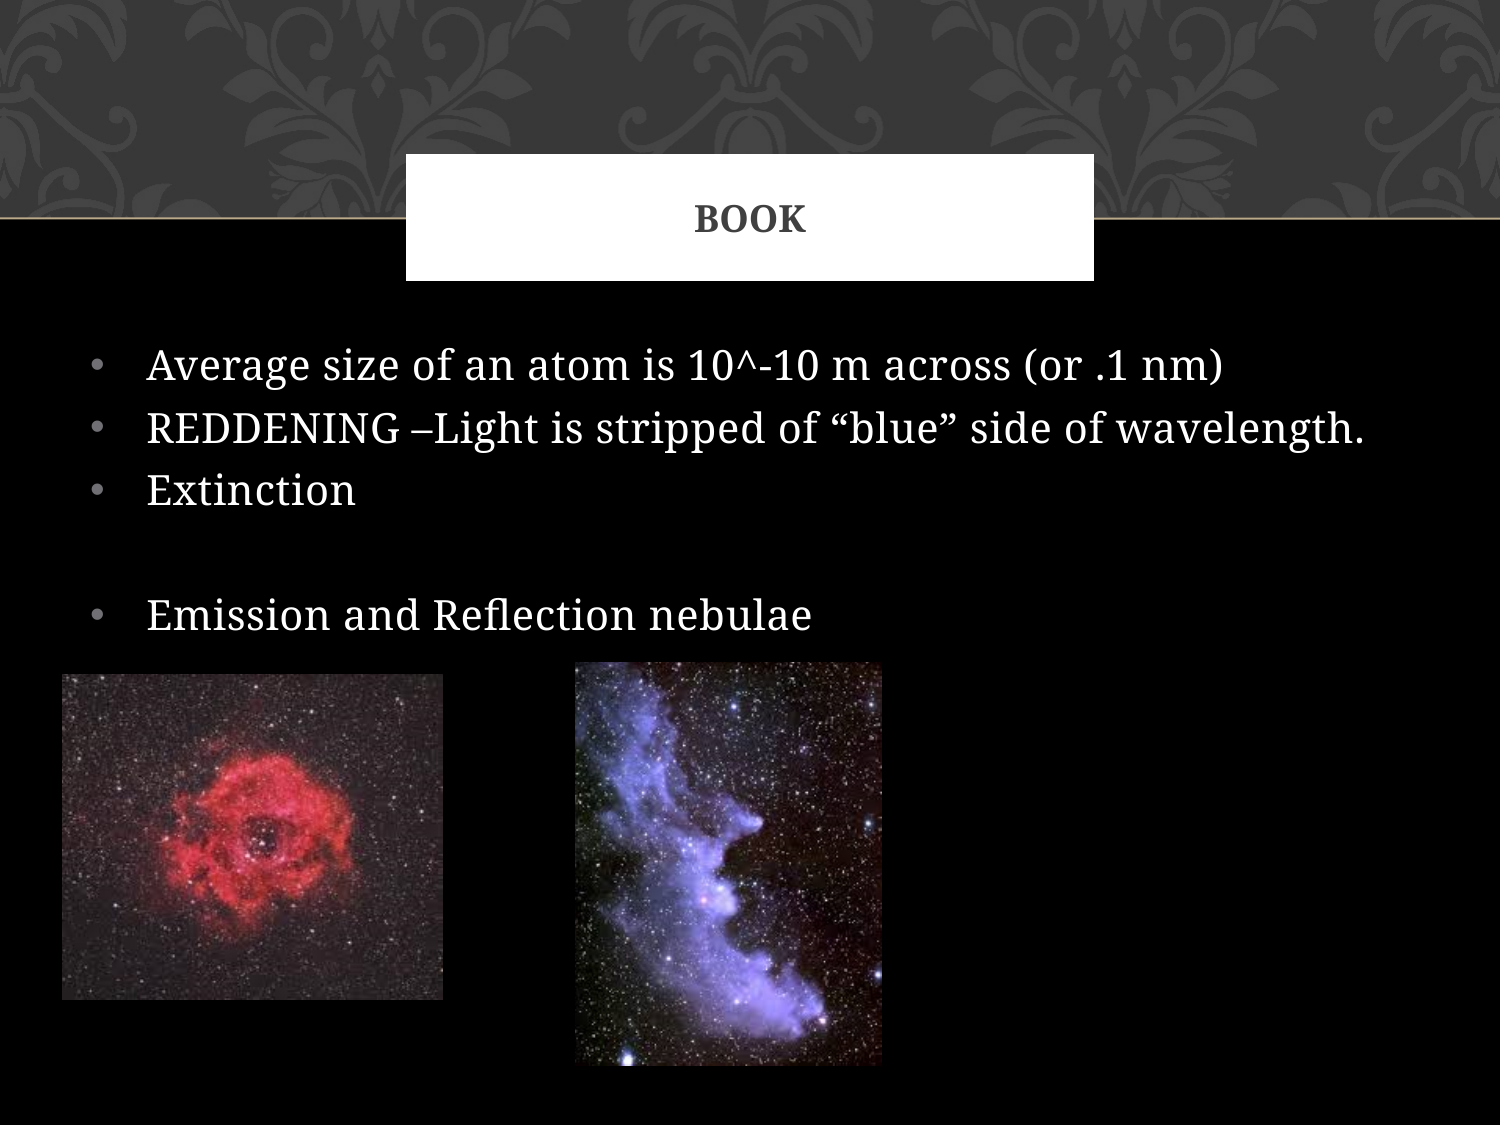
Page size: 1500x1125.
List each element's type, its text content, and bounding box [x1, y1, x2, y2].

list Average size of an atom is 10^-10 m across (or .1 nm) REDDENING –Light is stripped of “blue” side of wavelength. Extinction Emission and Reflection nebulae [75, 331, 1425, 1038]
picture [574, 662, 882, 1066]
picture [62, 674, 443, 1001]
title Book [406, 154, 1094, 281]
